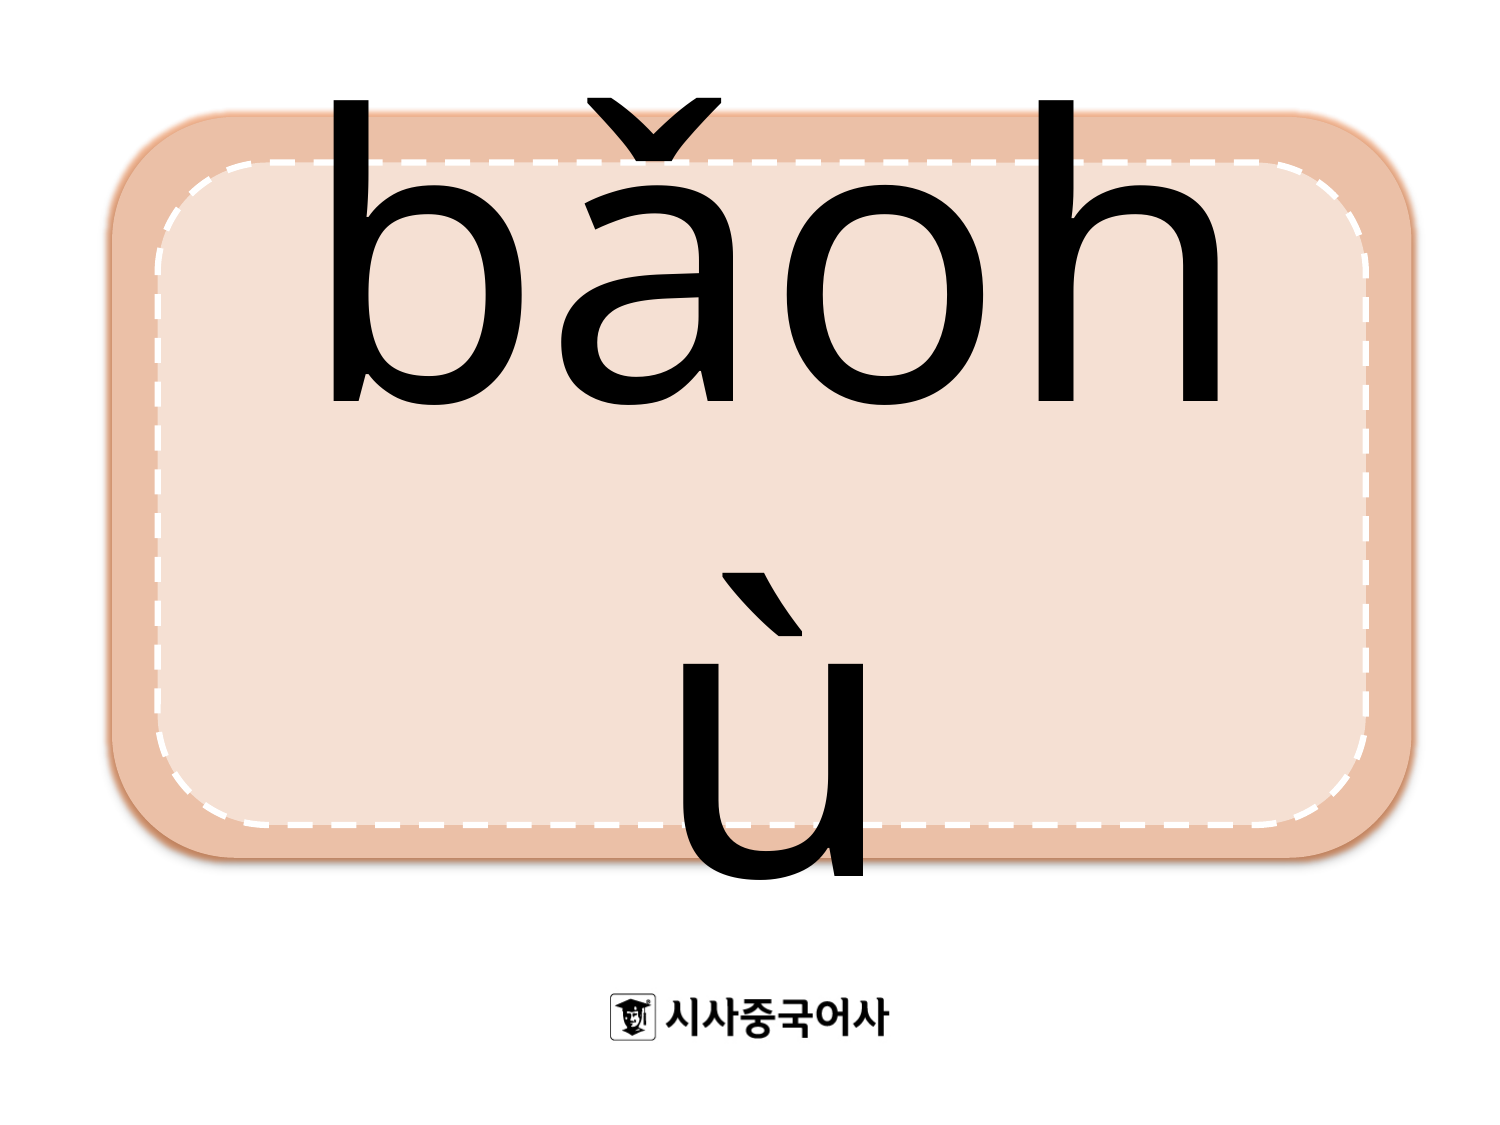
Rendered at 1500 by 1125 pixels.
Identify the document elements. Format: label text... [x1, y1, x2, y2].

text_box bǎohù [171, 149, 1380, 812]
picture [602, 987, 898, 1047]
